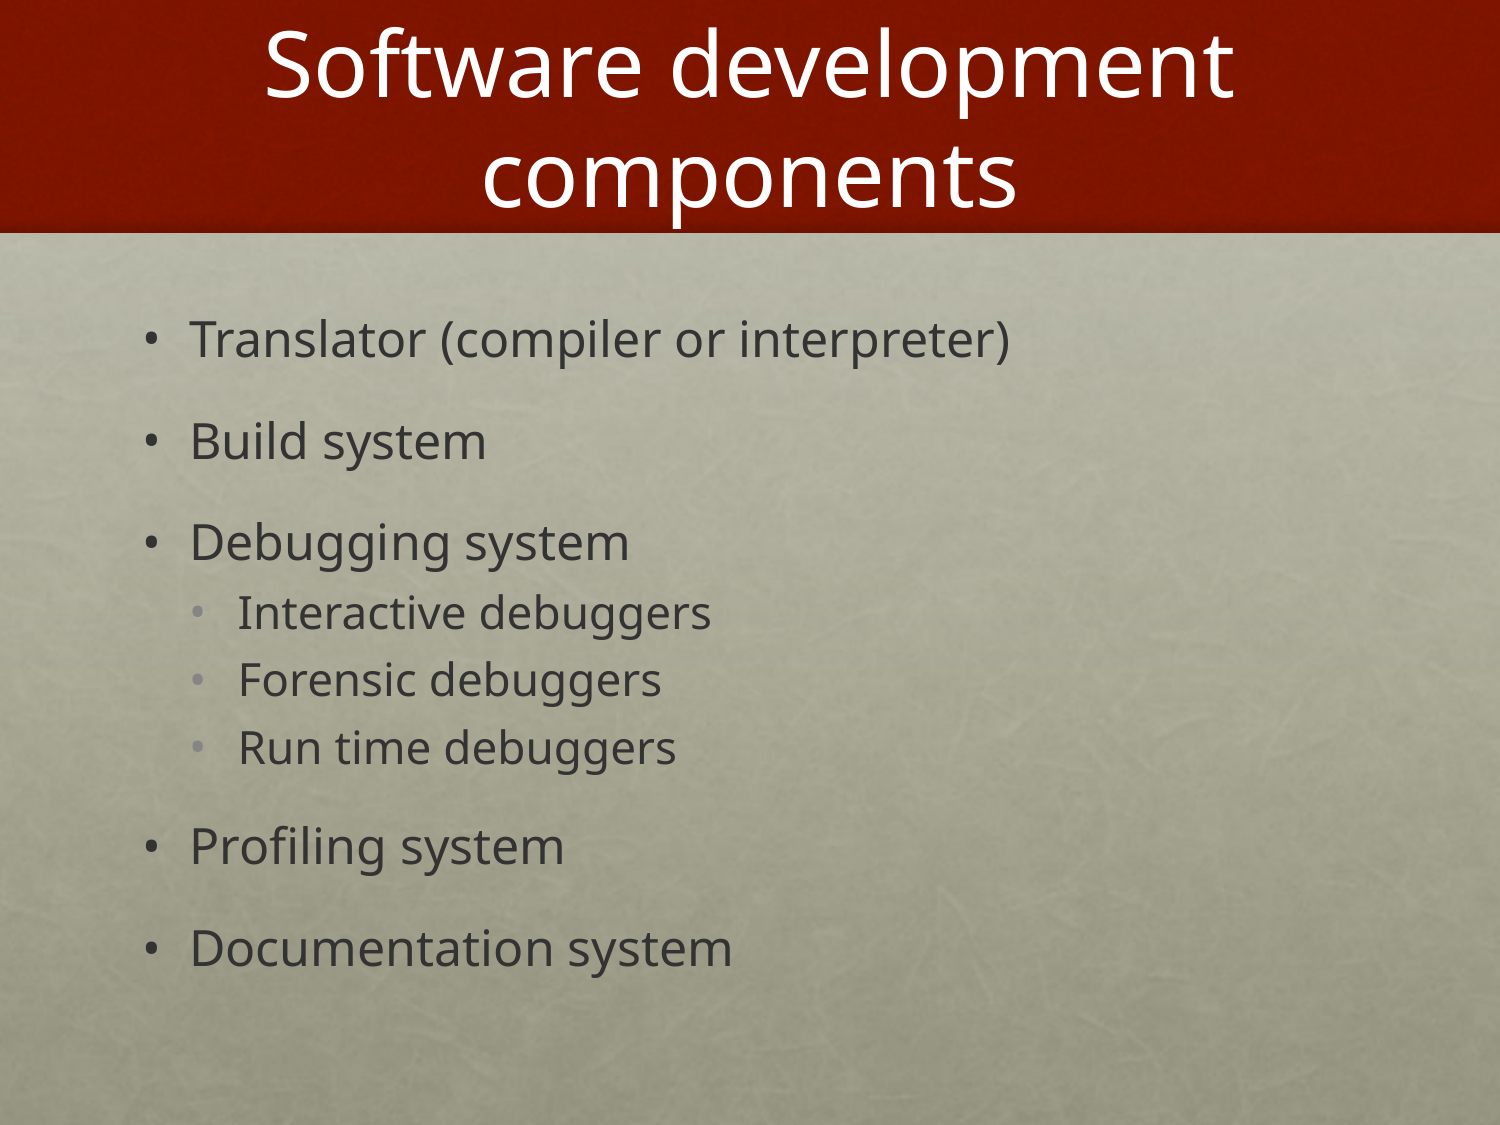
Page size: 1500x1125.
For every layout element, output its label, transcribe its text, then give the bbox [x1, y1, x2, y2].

list Translator (compiler or interpreter) Build system Debugging system Interactive debuggers Forensic debuggers Run time debuggers Profiling system Documentation system [127, 299, 1372, 1005]
title Software development components [127, 10, 1372, 221]
picture [0, 214, 1500, 1125]
